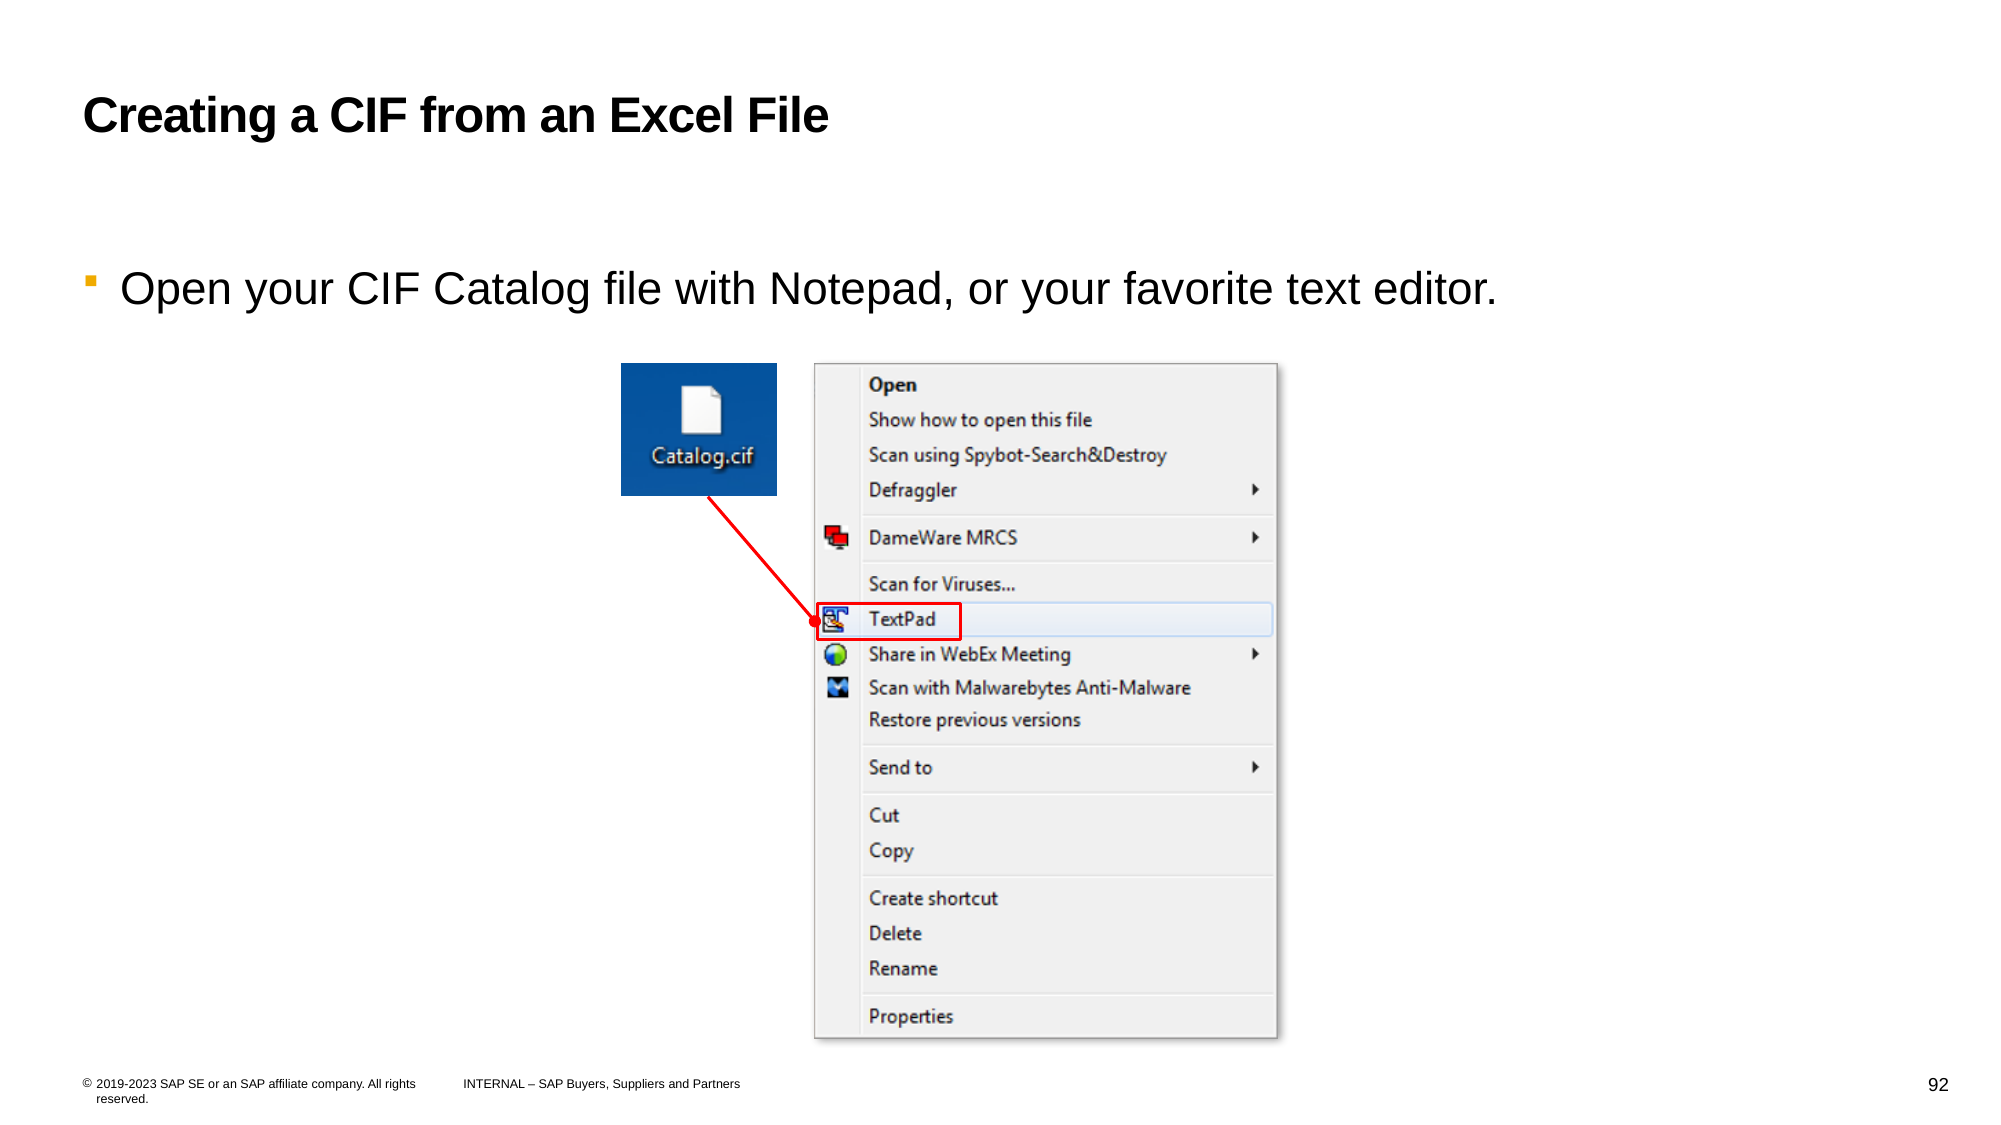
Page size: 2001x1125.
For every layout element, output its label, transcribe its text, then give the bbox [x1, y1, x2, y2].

picture [813, 362, 1278, 1039]
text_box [707, 496, 816, 622]
list Open your CIF Catalog file with Notepad, or your favorite text editor. [82, 265, 1918, 1040]
title Creating a CIF from an Excel File [82, 82, 1918, 144]
picture [620, 362, 777, 496]
